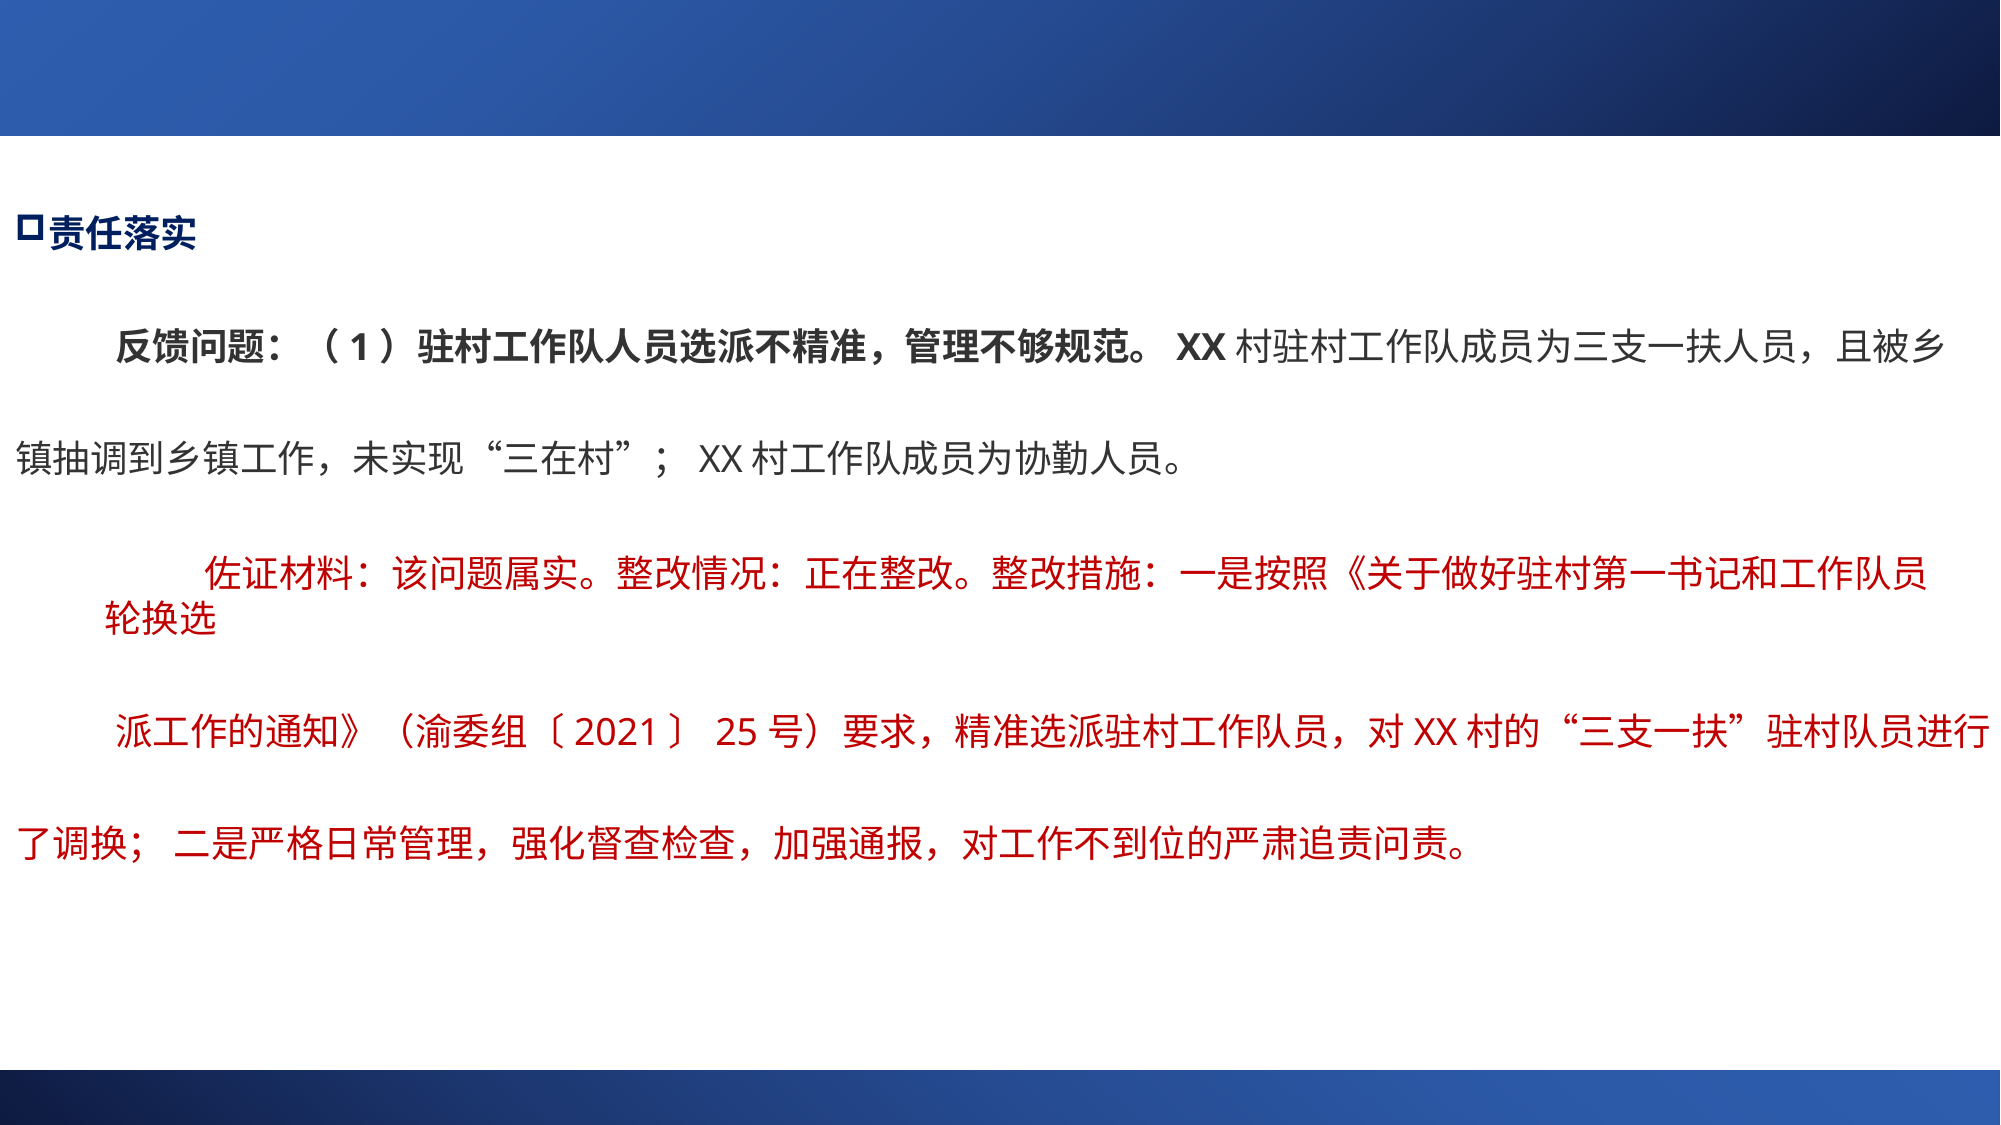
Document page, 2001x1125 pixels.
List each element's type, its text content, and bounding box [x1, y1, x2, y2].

text_box [0, 0, 2000, 136]
text_box [0, 1070, 2000, 1125]
text_box 责任落实 反馈问题：（1）驻村工作队人员选派不精准，管理不够规范。XX村驻村工作队成员为三支一扶人员，且被乡镇抽调到乡镇工作，未实现“三在村”；XX村工作队成员为协勤人员。 佐证材料：该问题属实。整改情况：正在整改。整改措施：一是按照《关于做好驻村第一书记和工作队员轮换选 派工作的通知》（渝委组〔2021〕25号）要求，精准选派驻村工作队员，对XX村的“三支一扶”驻村队员进行了调换； 二是严格日常管理，强化督查检查，加强通报，对工作不到位的严肃追责问责。 [12, 207, 1998, 866]
